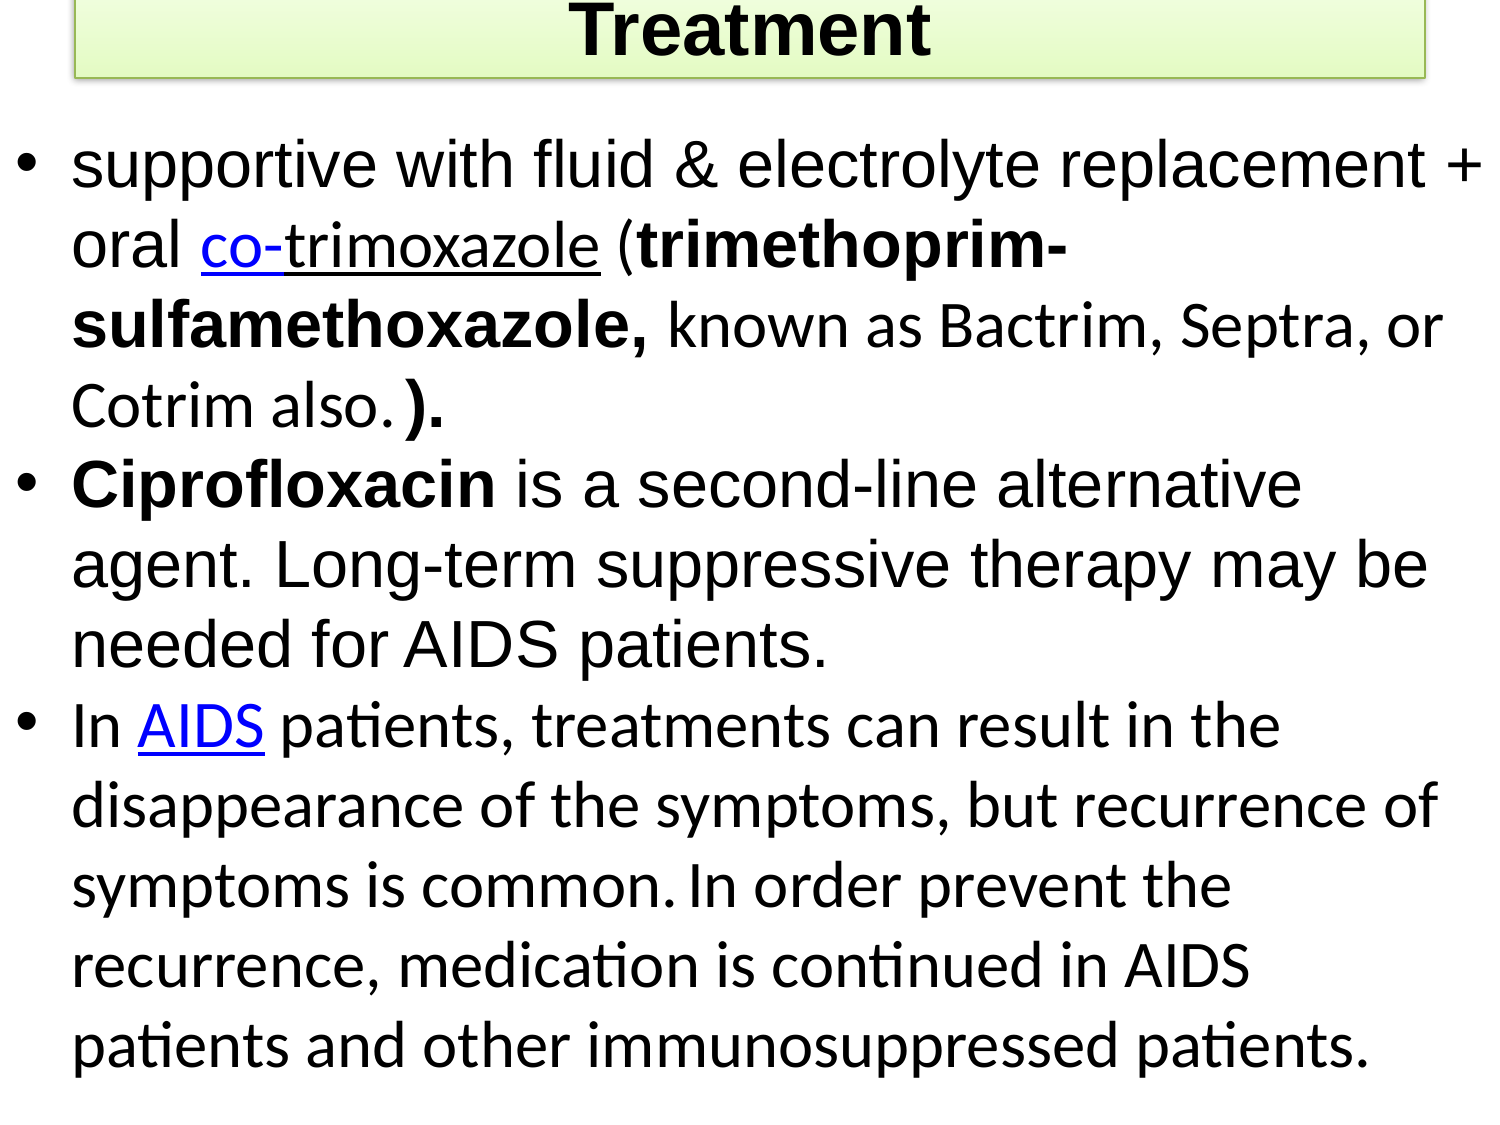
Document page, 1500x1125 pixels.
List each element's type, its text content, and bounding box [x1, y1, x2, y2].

title Treatment [74, 0, 1426, 79]
list supportive with fluid & electrolyte replacement + oral co-trimoxazole (trimethoprim-sulfamethoxazole, known as Bactrim, Septra, or Cotrim also. ). Ciprofloxacin is a second-line alternative agent. Long-term suppressive therapy may be needed for AIDS patients. In AIDS patients, treatments can result in the disappearance of the symptoms, but recurrence of symptoms is common. In order prevent the recurrence, medication is continued in AIDS patients and other immunosuppressed patients. [0, 113, 1500, 1089]
